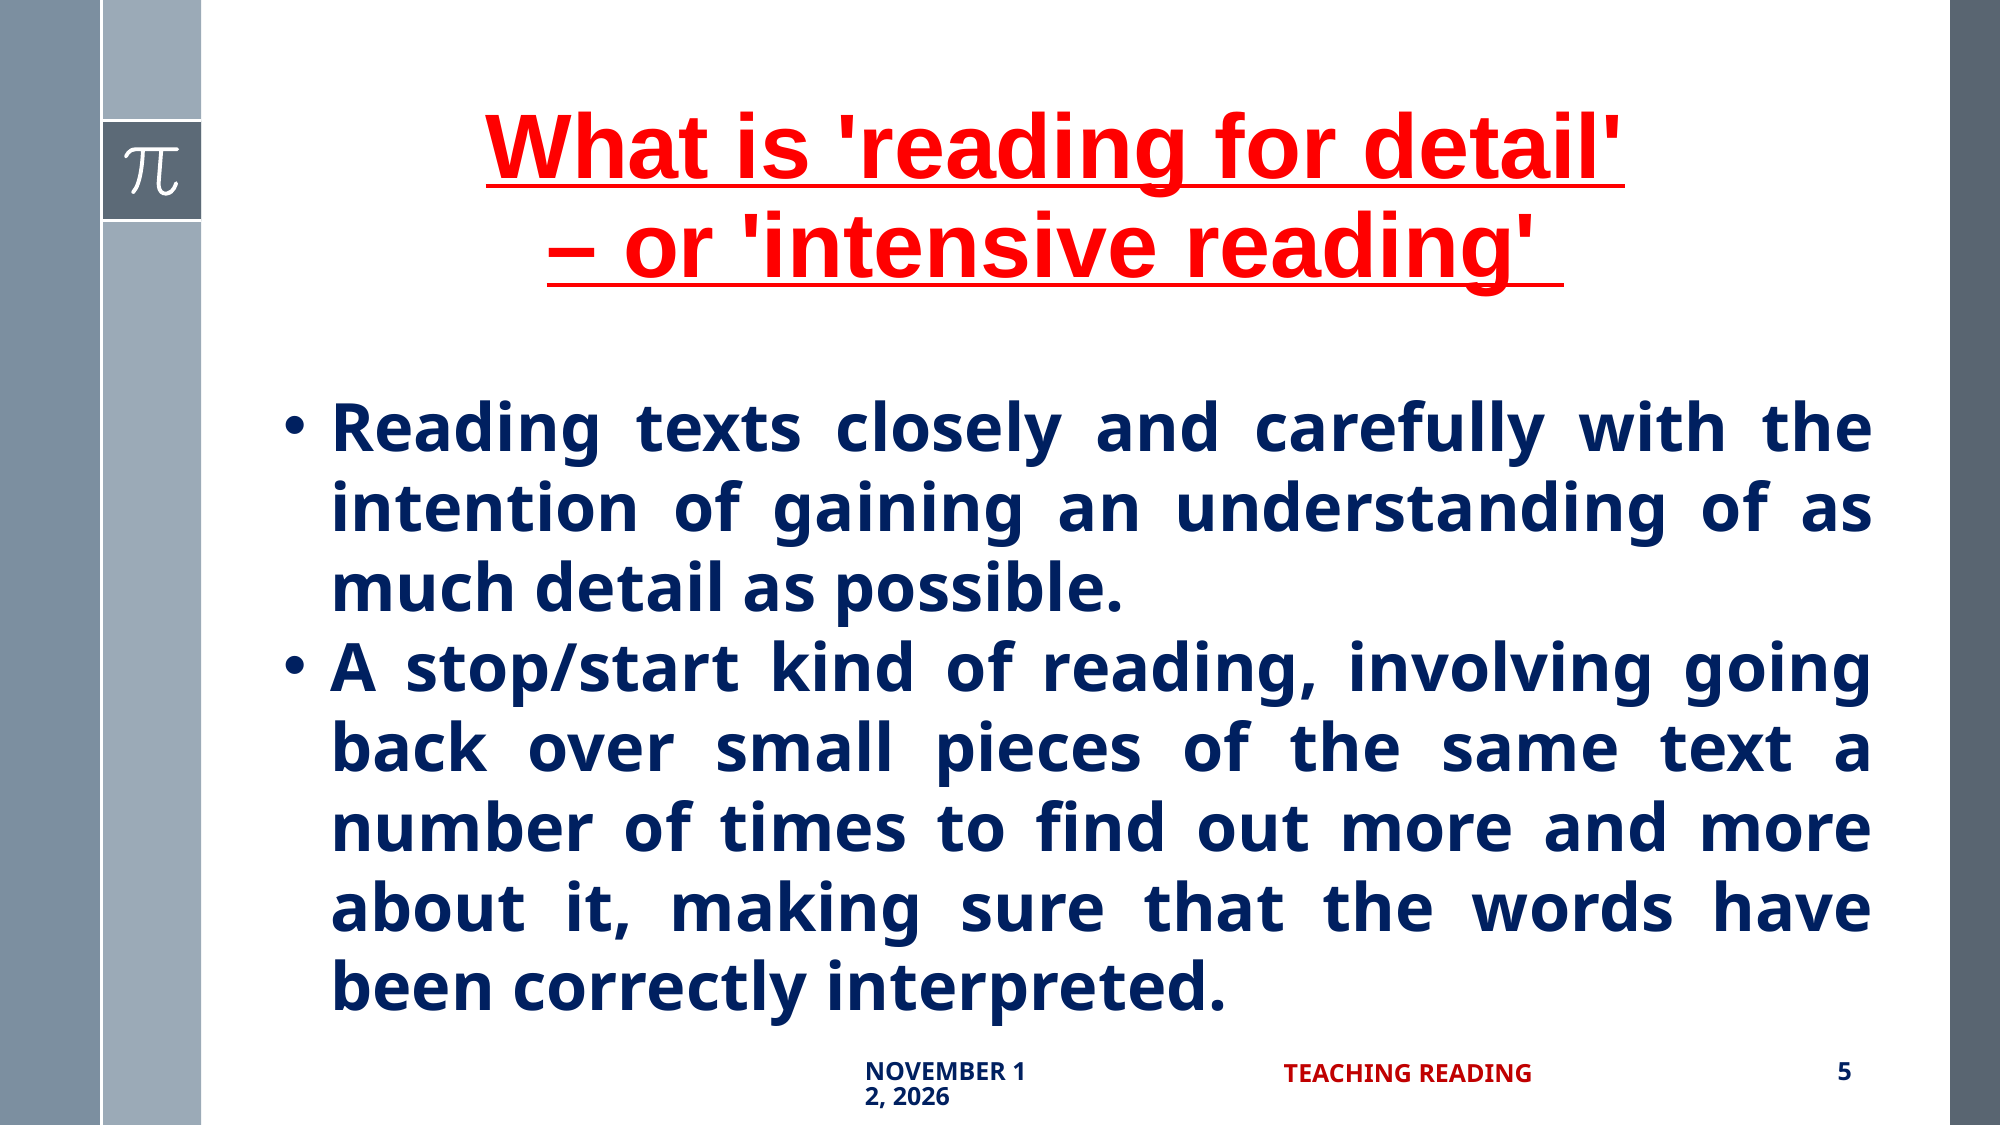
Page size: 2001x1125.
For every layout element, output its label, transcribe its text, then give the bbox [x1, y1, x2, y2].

slide_number 5 [1766, 1042, 1867, 1103]
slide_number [849, 1042, 1050, 1103]
footer Teaching Reading [1082, 1042, 1735, 1103]
text_box Reading texts closely and carefully with the intention of gaining an understanding of as much detail as possible. A stop/start kind of reading, involving going back over small pieces of the same text a number of times to find out more and more about it, making sure that the words have been correctly interpreted. [268, 377, 1890, 1032]
title What is 'reading for detail' – or 'intensive reading' [458, 91, 1652, 305]
